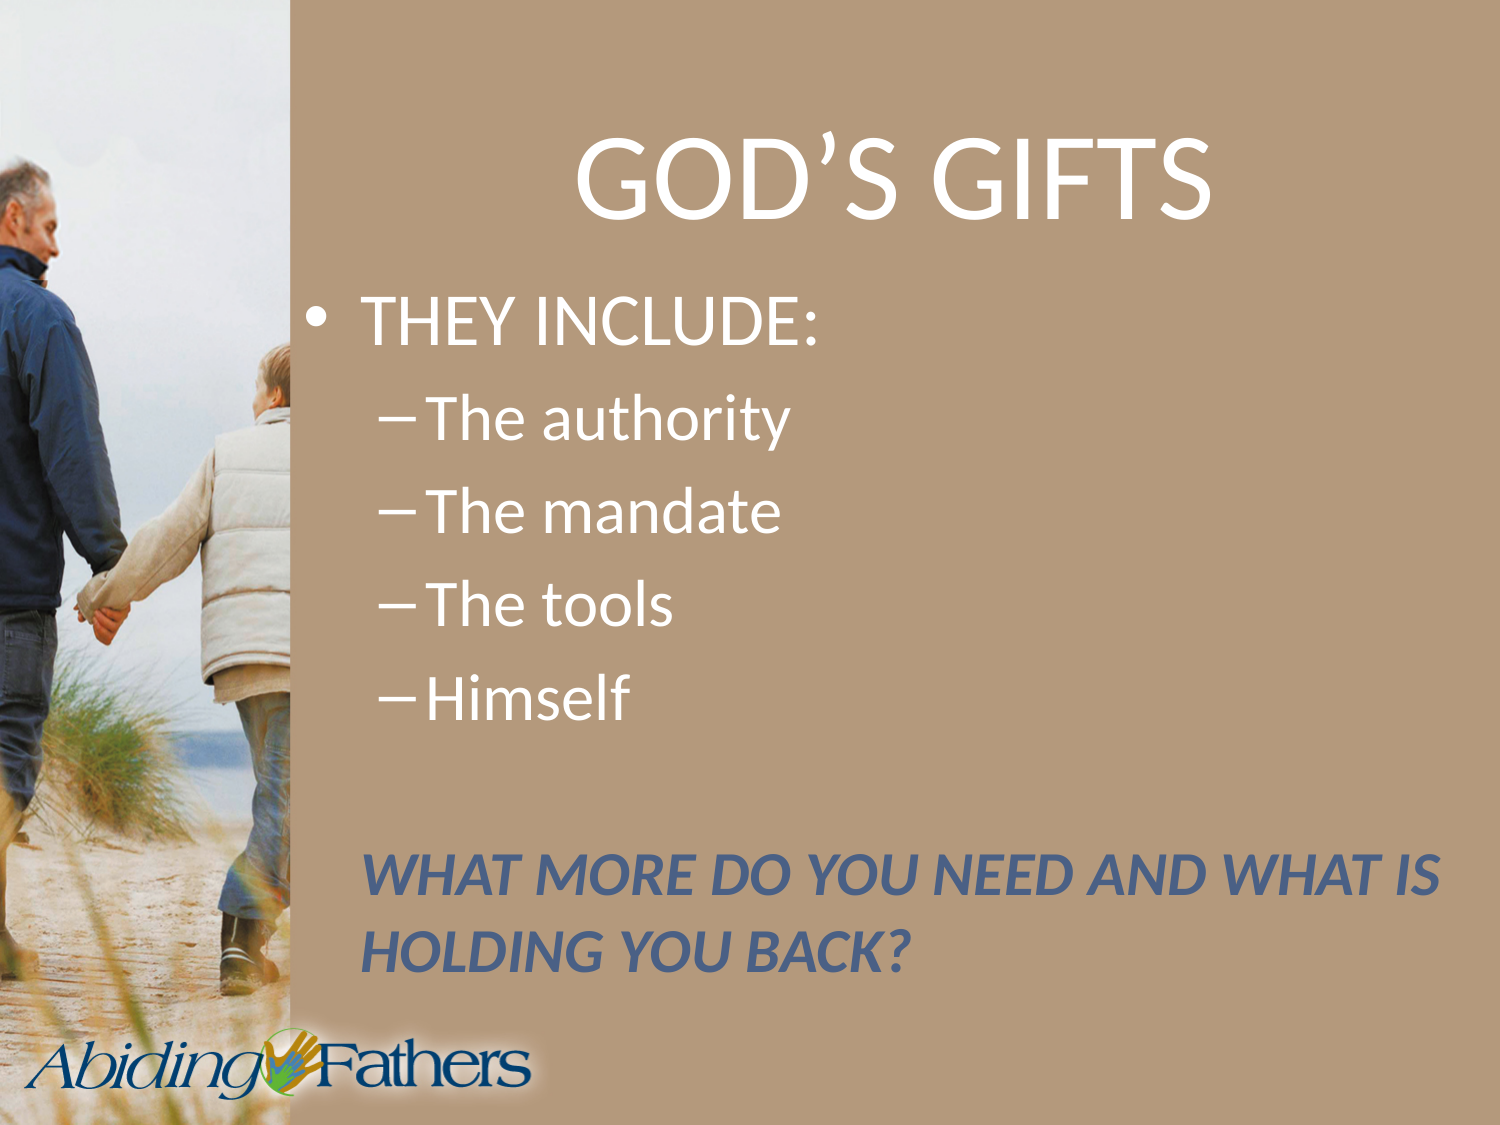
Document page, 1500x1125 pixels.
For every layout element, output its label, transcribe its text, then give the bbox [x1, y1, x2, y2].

list THEY INCLUDE: The authority The mandate The tools Himself WHAT MORE DO YOU NEED AND WHAT IS HOLDING YOU BACK? [288, 262, 1477, 1006]
picture [0, 0, 1500, 1125]
title GOD’S GIFTS [288, 75, 1500, 264]
